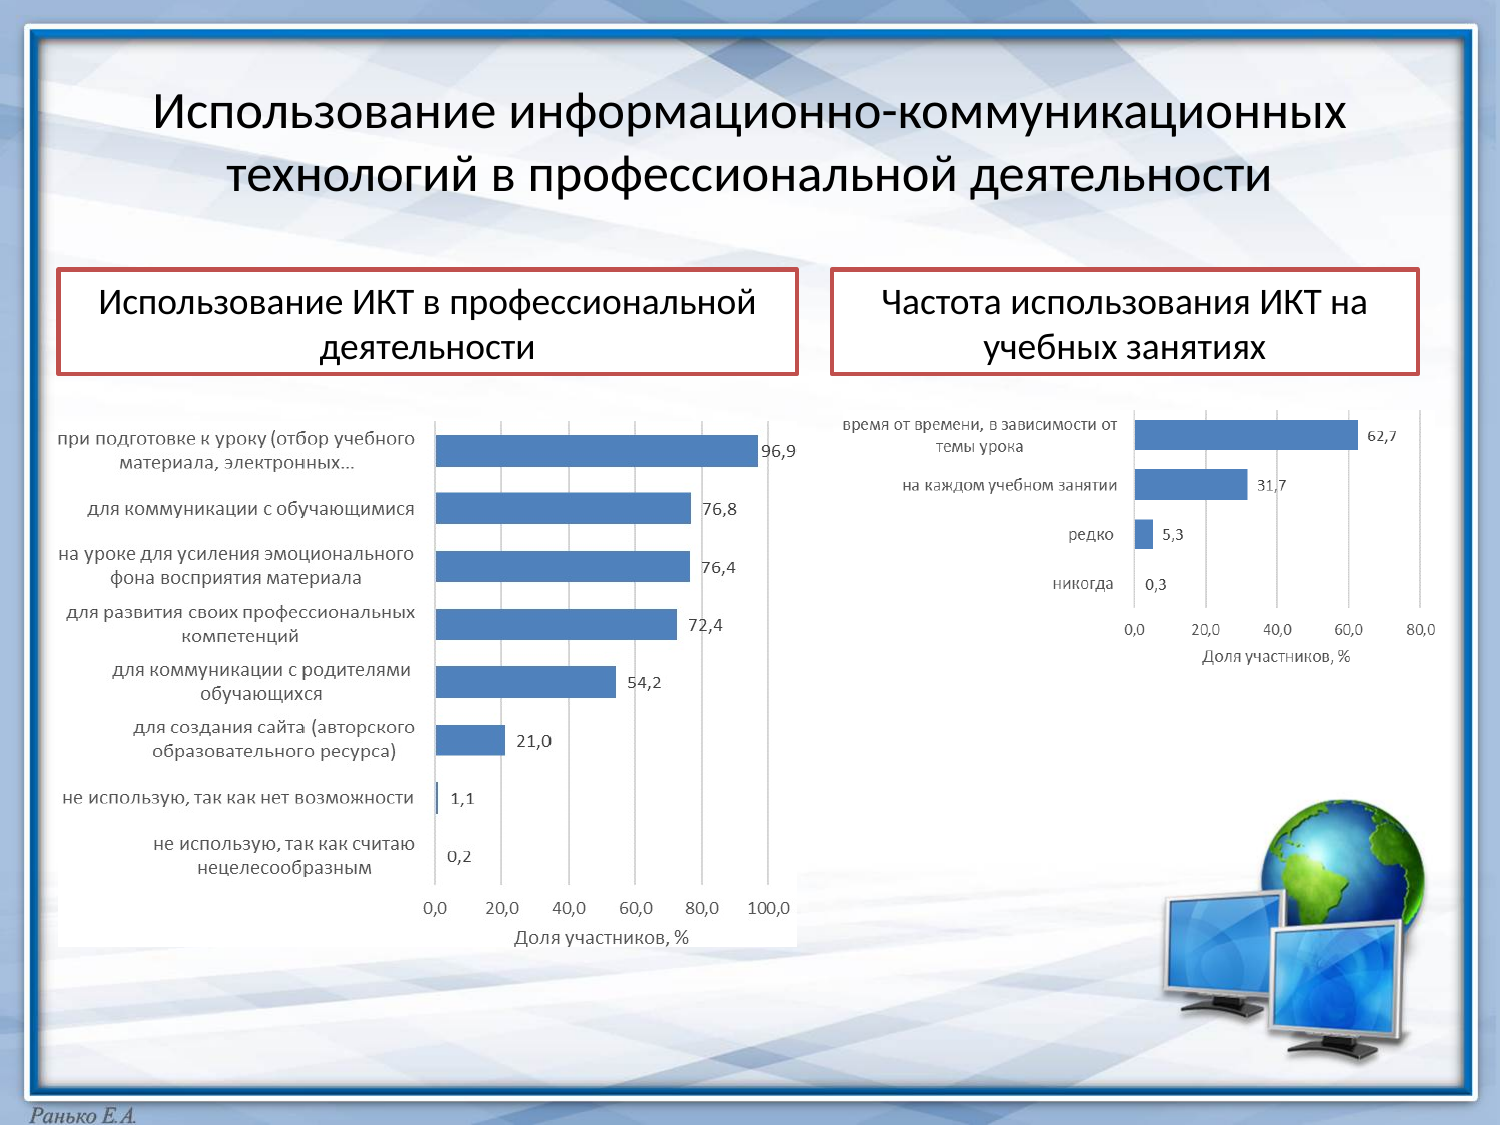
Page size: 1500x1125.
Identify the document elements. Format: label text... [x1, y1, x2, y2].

title Использование информационно-коммуникационных технологий в профессиональной деятельности [75, 45, 1425, 233]
text_box Использование ИКТ в профессиональной деятельности [56, 267, 799, 376]
text_box Частота использования ИКТ на учебных занятиях [830, 267, 1420, 376]
picture [0, 0, 1500, 1125]
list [58, 421, 798, 947]
